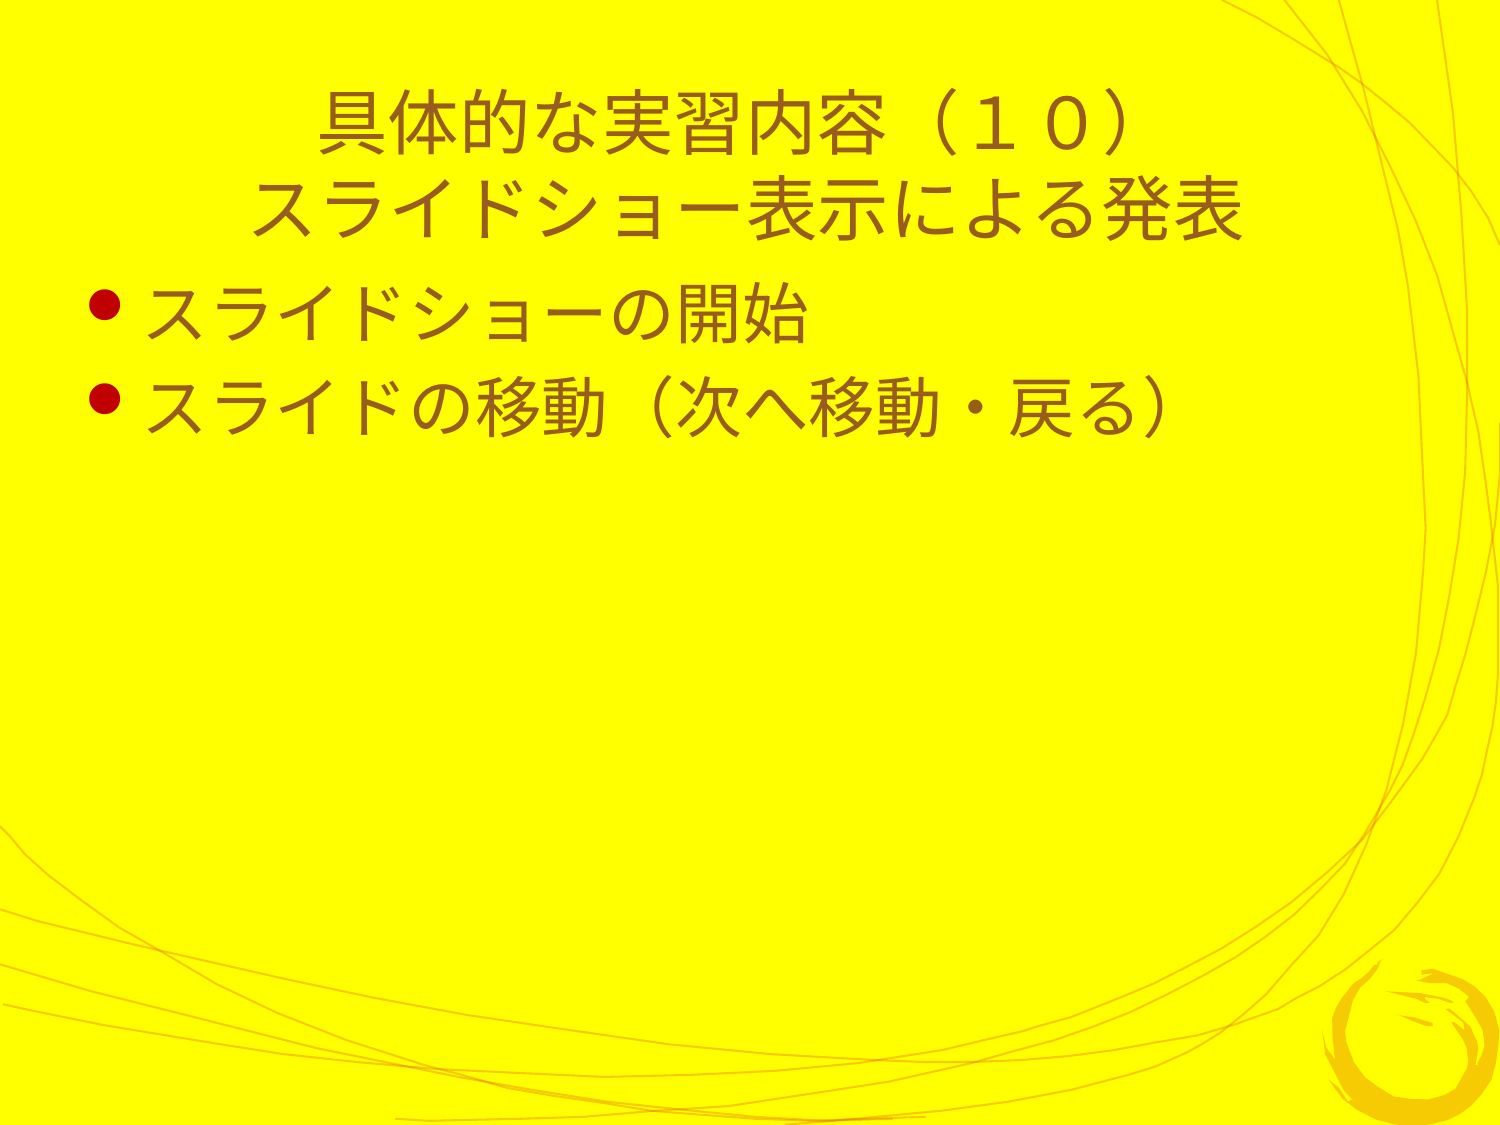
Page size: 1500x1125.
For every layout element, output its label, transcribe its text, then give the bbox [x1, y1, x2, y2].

list スライドショーの開始 スライドの移動（次へ移動・戻る） [70, 264, 1421, 1034]
title 具体的な実習内容（１０） スライドショー表示による発表 [70, 70, 1421, 258]
